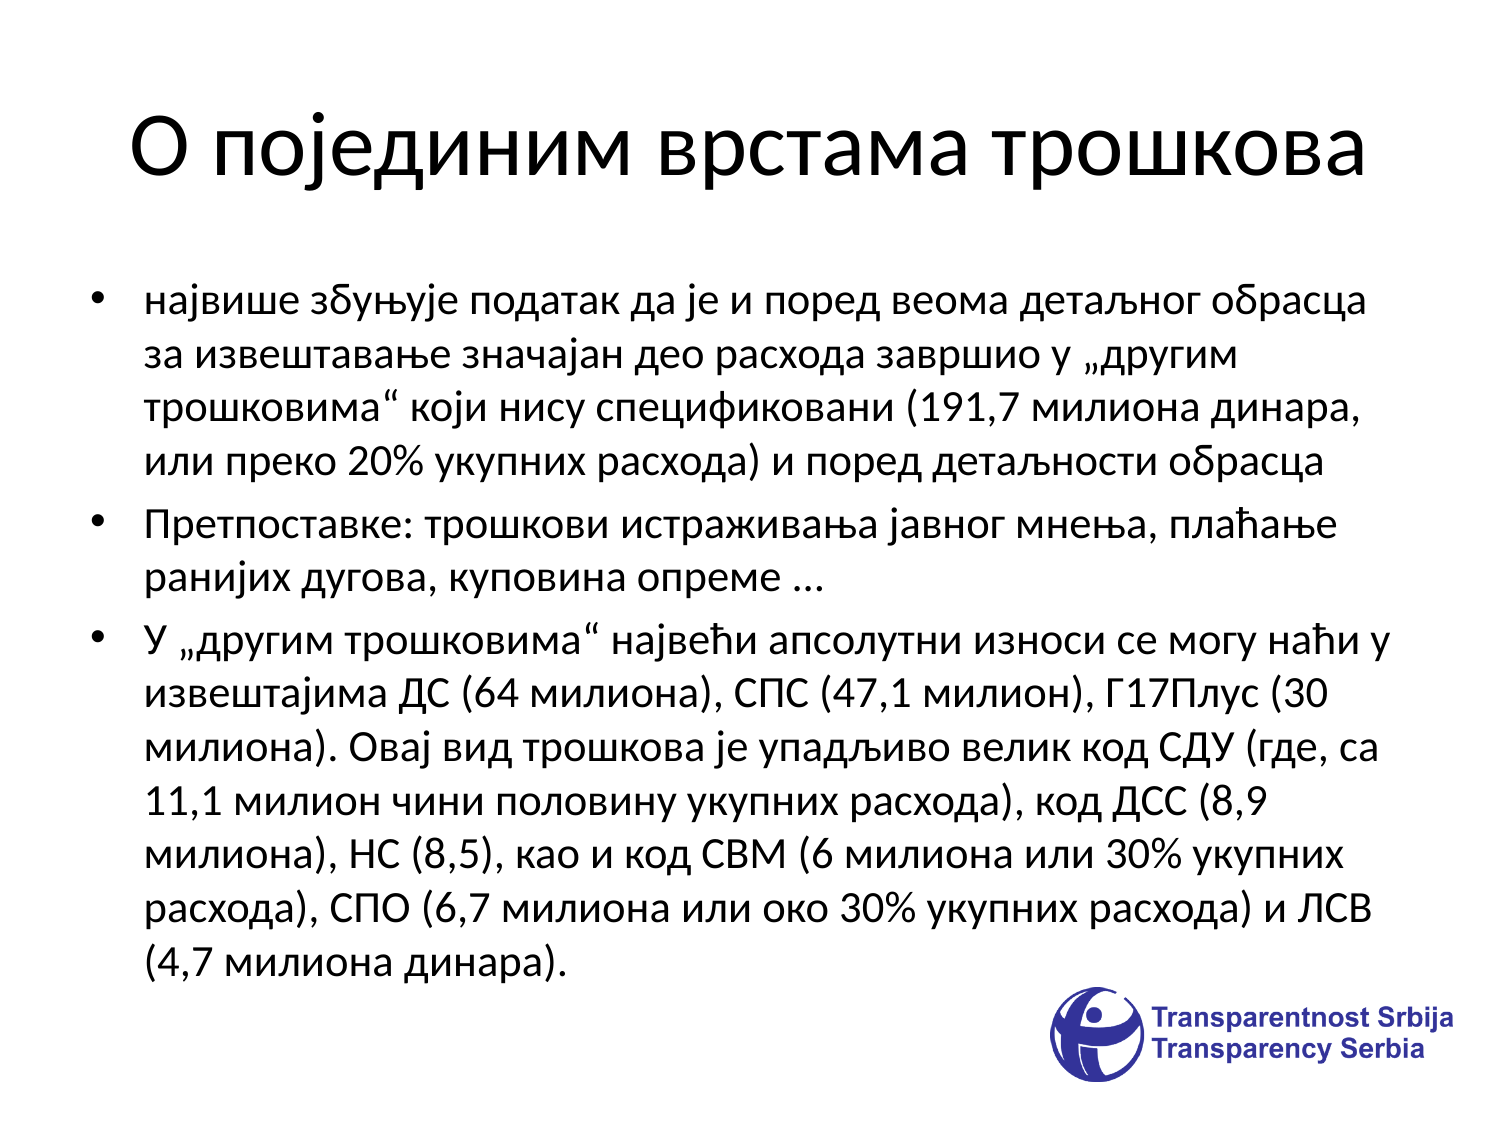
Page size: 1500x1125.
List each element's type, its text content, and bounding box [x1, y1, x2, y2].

list највише збуњује податак да је и поред веома детаљног обрасца за извештавање значајан део расхода завршио у „другим трошковима“ који нису спецификовани (191,7 милиона динара, или преко 20% укупних расхода) и поред детаљности обрасца Претпоставке: трошкови истраживања јавног мнења, плаћање ранијих дугова, куповина опреме ... У „другим трошковима“ највећи апсолутни износи се могу наћи у извештајима ДС (64 милиона), СПС (47,1 милион), Г17Плус (30 милиона). Овај вид трошкова је упадљиво велик код СДУ (где, са 11,1 милион чини половину укупних расхода), код ДСС (8,9 милиона), НС (8,5), као и код СВМ (6 милиона или 30% укупних расхода), СПО (6,7 милиона или око 30% укупних расхода) и ЛСВ (4,7 милиона динара). [75, 262, 1425, 1005]
title О појединим врстама трошкова [75, 45, 1425, 233]
picture [1050, 987, 1453, 1082]
